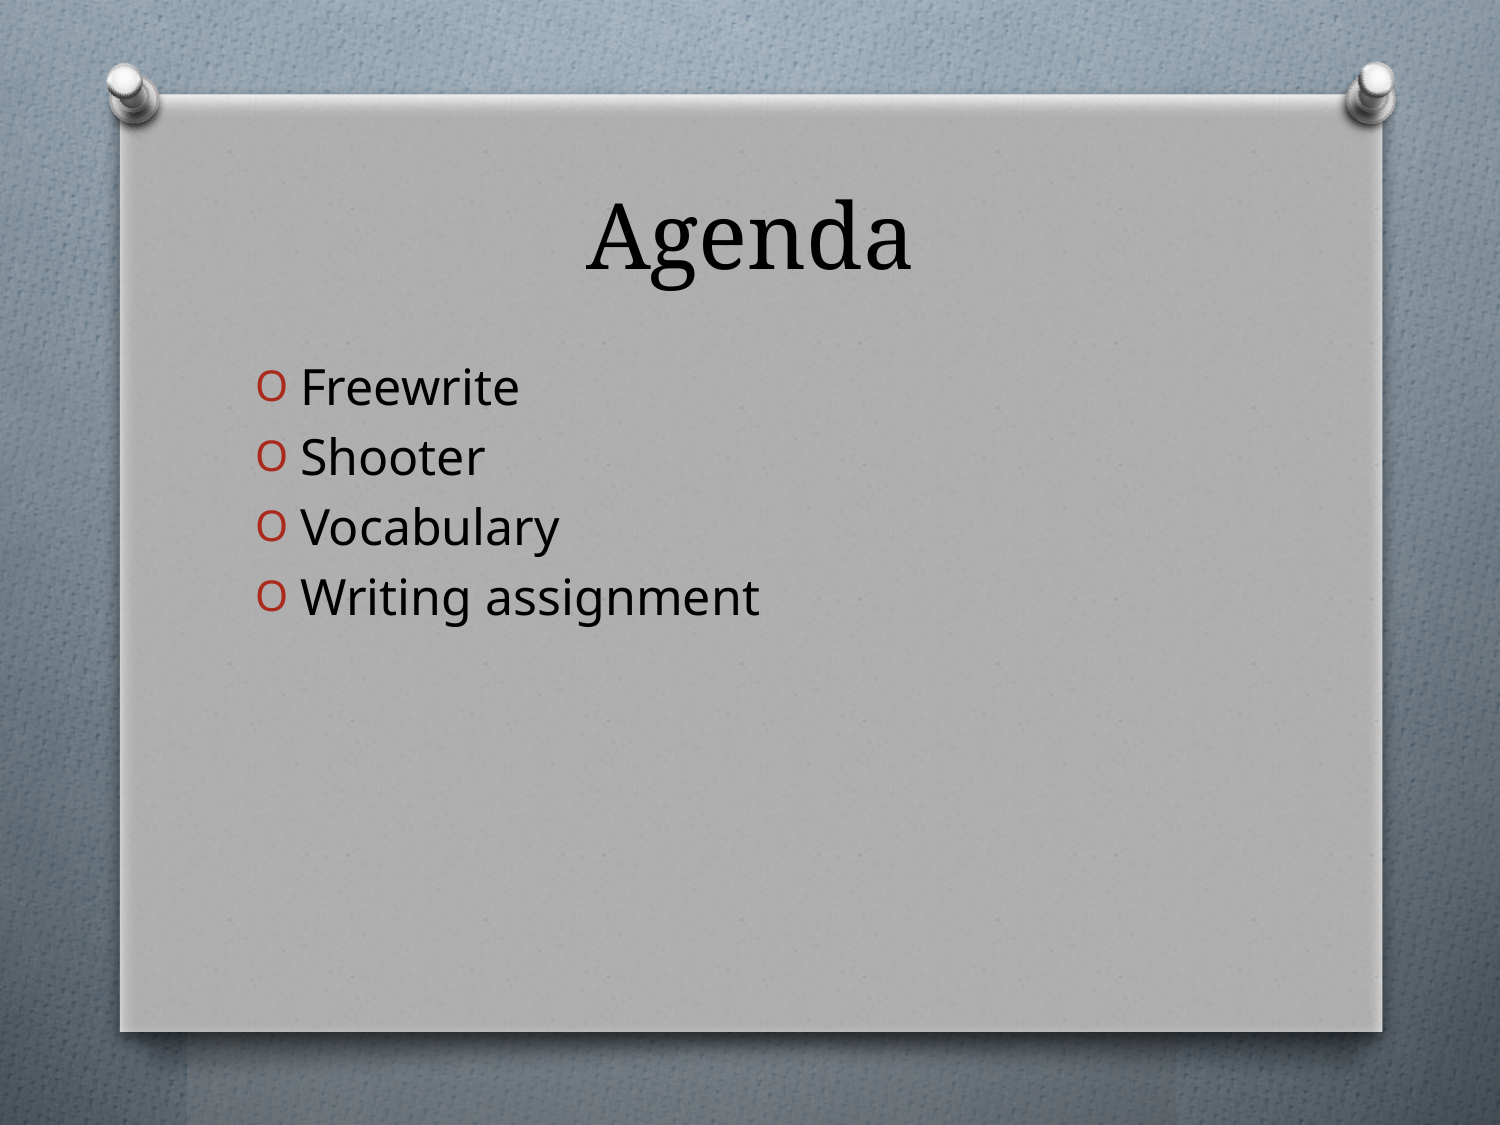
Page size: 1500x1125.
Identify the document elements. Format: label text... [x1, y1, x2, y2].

title Agenda [179, 134, 1323, 332]
picture [75, 29, 198, 153]
picture [1317, 35, 1439, 156]
list Freewrite Shooter Vocabulary Writing assignment [240, 347, 1257, 939]
